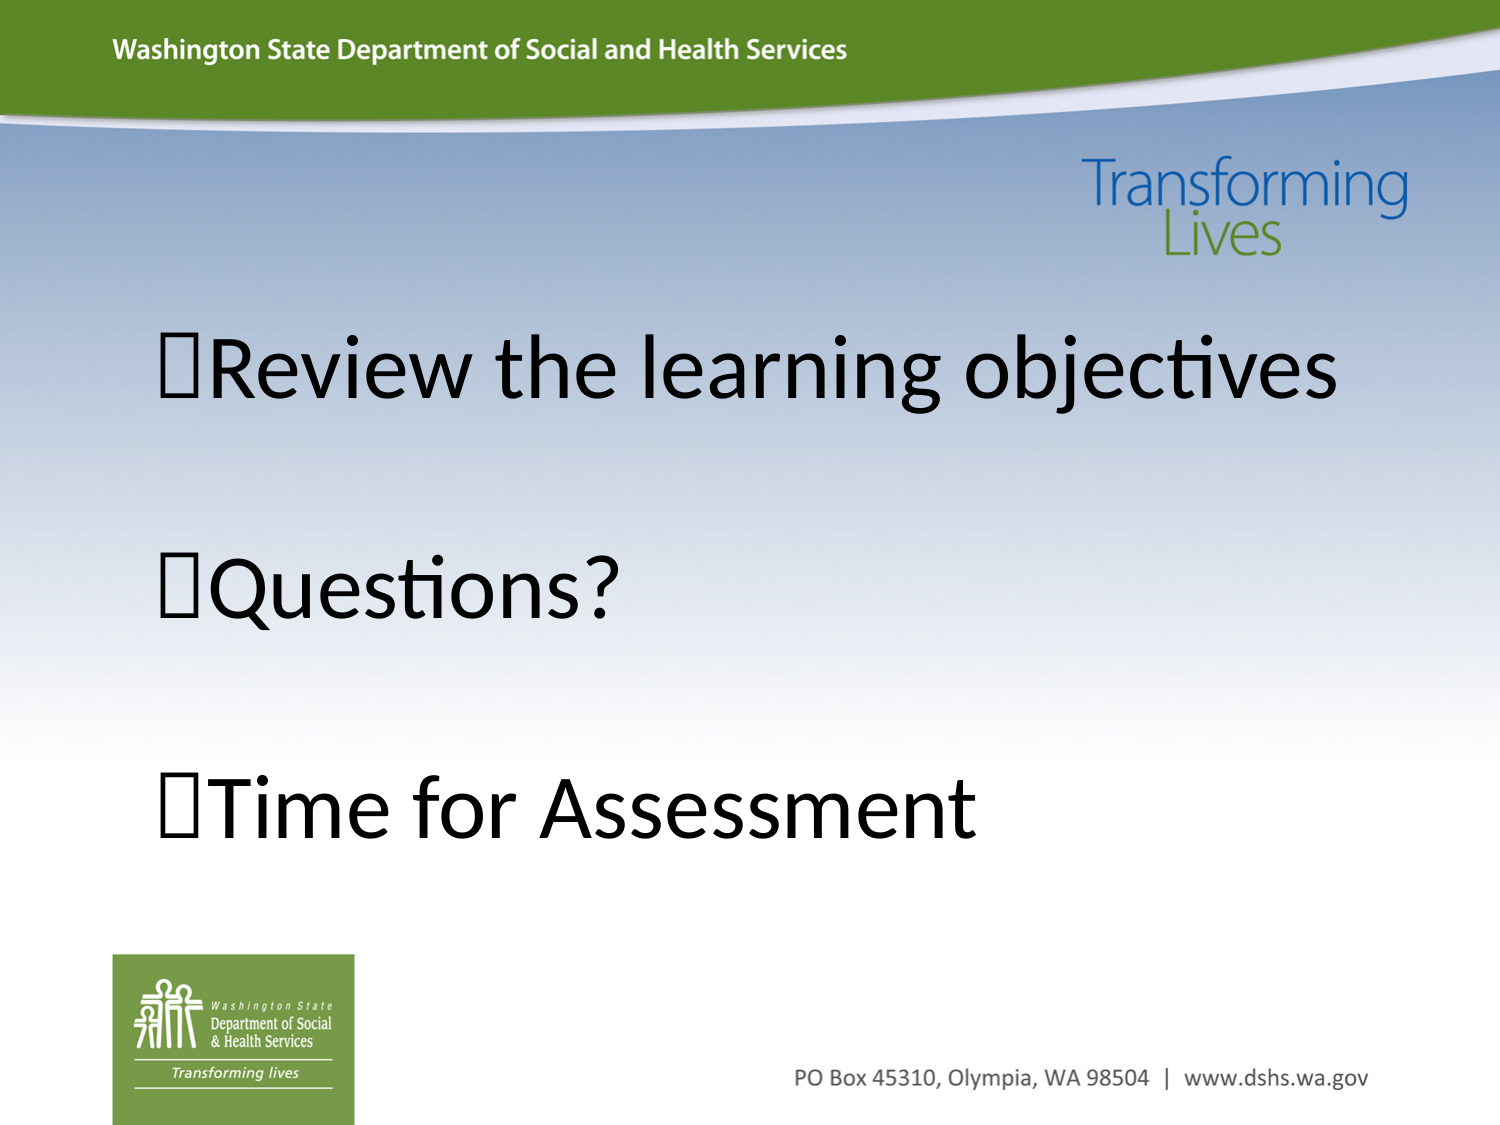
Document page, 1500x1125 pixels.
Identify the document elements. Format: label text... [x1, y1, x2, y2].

picture [0, 0, 1500, 1125]
title Review the learning objectives Questions? Time for Assessment [137, 299, 1425, 863]
